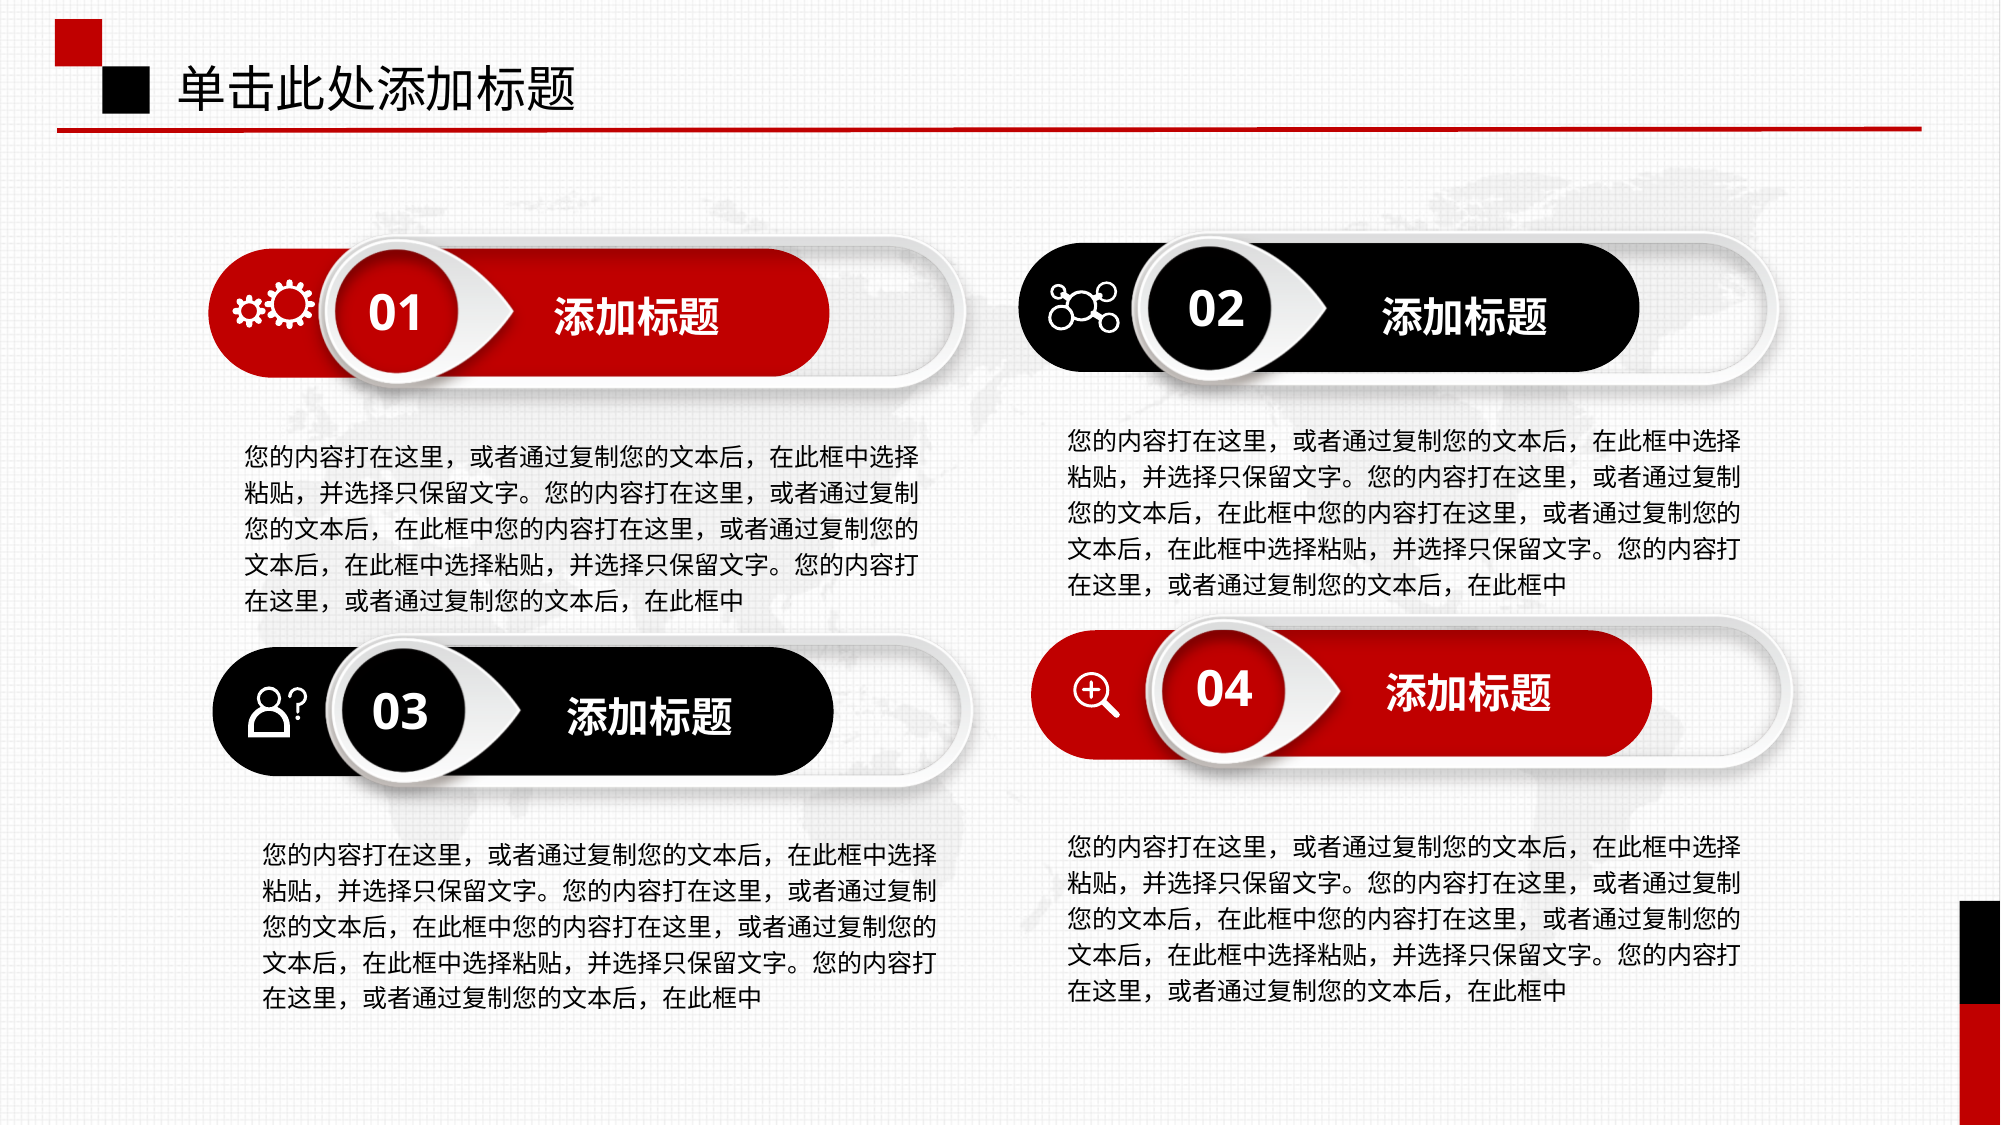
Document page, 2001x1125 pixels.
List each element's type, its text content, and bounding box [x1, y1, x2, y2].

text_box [1031, 598, 1818, 802]
text_box 您的内容打在这里，或者通过复制您的文本后，在此框中选择粘贴，并选择只保留文字。您的内容打在这里，或者通过复制您的文本后，在此框中您的内容打在这里，或者通过复制您的文本后，在此框中选择粘贴，并选择只保留文字。您的内容打在这里，或者通过复制您的文本后，在此框中 [230, 428, 936, 617]
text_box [1018, 215, 1804, 419]
text_box [101, 65, 151, 115]
text_box 您的内容打在这里，或者通过复制您的文本后，在此框中选择粘贴，并选择只保留文字。您的内容打在这里，或者通过复制您的文本后，在此框中您的内容打在这里，或者通过复制您的文本后，在此框中选择粘贴，并选择只保留文字。您的内容打在这里，或者通过复制您的文本后，在此框中 [1052, 818, 1759, 1013]
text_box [208, 218, 991, 422]
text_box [212, 617, 998, 821]
text_box [1959, 900, 2000, 1005]
text_box [1959, 1005, 2000, 1125]
text_box 单击此处添加标题 [161, 50, 700, 126]
picture [0, 0, 2001, 1125]
text_box 您的内容打在这里，或者通过复制您的文本后，在此框中选择粘贴，并选择只保留文字。您的内容打在这里，或者通过复制您的文本后，在此框中您的内容打在这里，或者通过复制您的文本后，在此框中选择粘贴，并选择只保留文字。您的内容打在这里，或者通过复制您的文本后，在此框中 [248, 825, 954, 1021]
text_box [54, 18, 103, 67]
text_box 您的内容打在这里，或者通过复制您的文本后，在此框中选择粘贴，并选择只保留文字。您的内容打在这里，或者通过复制您的文本后，在此框中您的内容打在这里，或者通过复制您的文本后，在此框中选择粘贴，并选择只保留文字。您的内容打在这里，或者通过复制您的文本后，在此框中 [1052, 419, 1759, 598]
